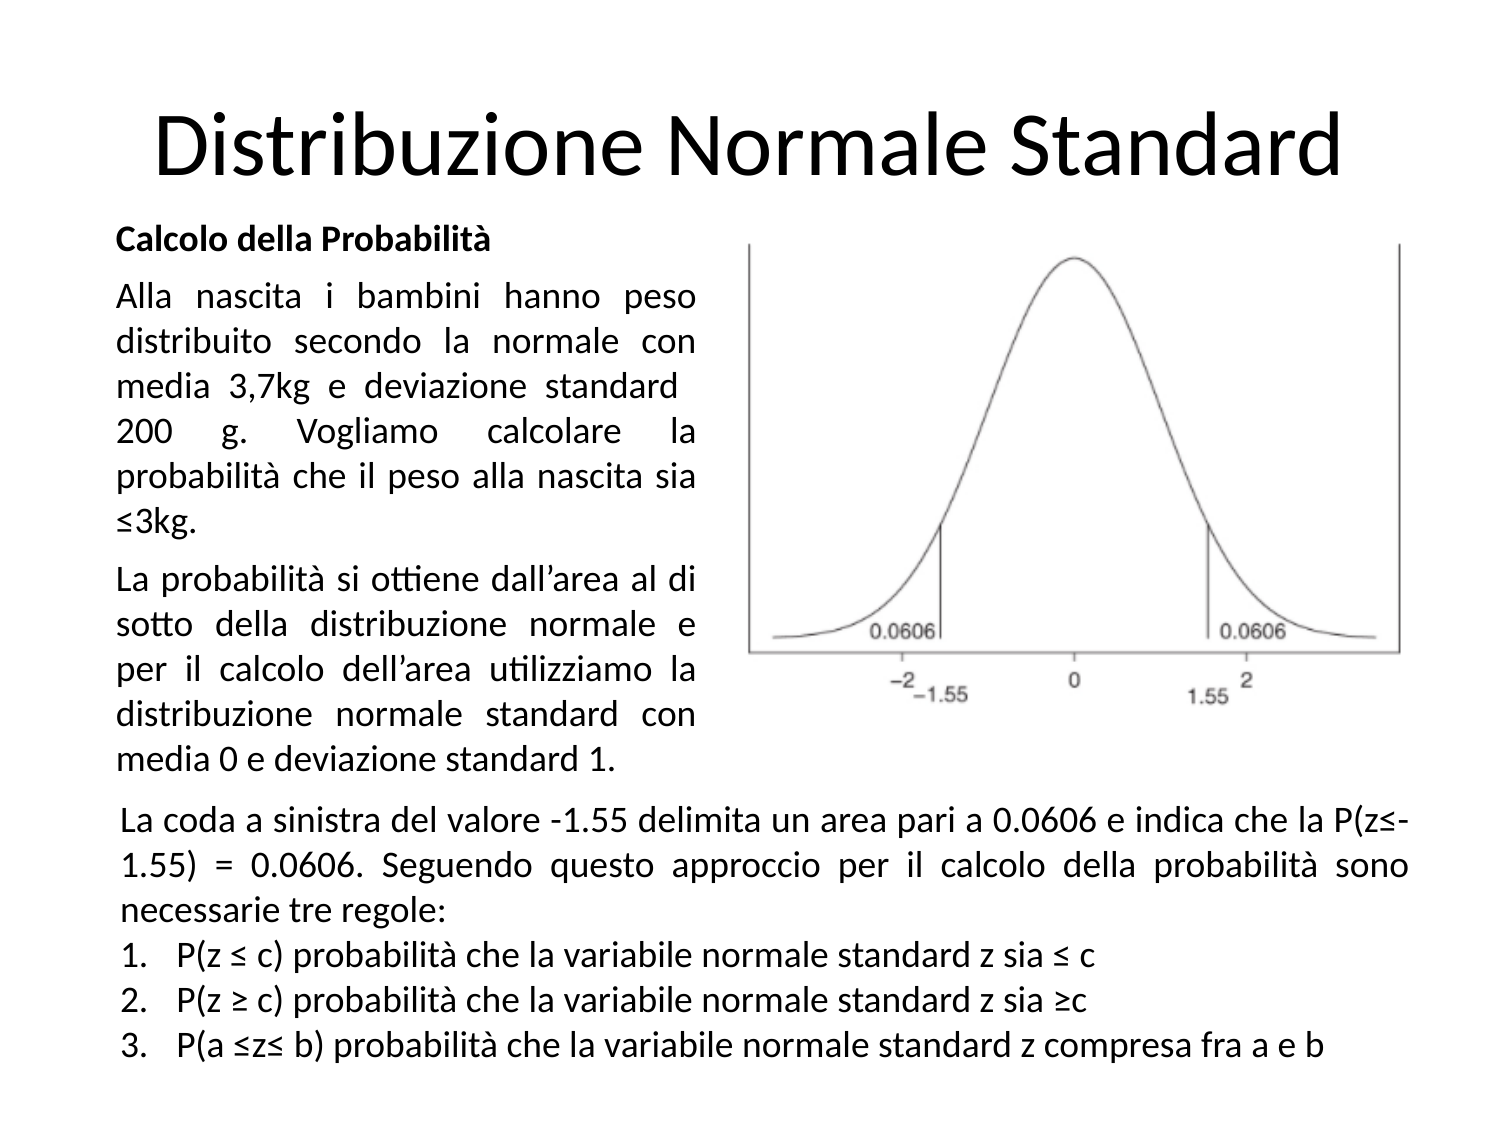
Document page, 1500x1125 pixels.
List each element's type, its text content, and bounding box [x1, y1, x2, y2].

text_box La coda a sinistra del valore -1.55 delimita un area pari a 0.0606 e indica che la P(z≤-1.55) = 0.0606. Seguendo questo approccio per il calcolo della probabilità sono necessarie tre regole: P(z ≤ c) probabilità che la variabile normale standard z sia ≤ c P(z ≥ c) probabilità che la variabile normale standard z sia ≥c P(a ≤z≤ b) probabilità che la variabile normale standard z compresa fra a e b [105, 787, 1425, 1073]
title Distribuzione Normale Standard [75, 45, 1425, 233]
text_box Calcolo della Probabilità Alla nascita i bambini hanno peso distribuito secondo la normale con media 3,7kg e deviazione standard 200 g. Vogliamo calcolare la probabilità che il peso alla nascita sia ≤3kg. La probabilità si ottiene dall’area al di sotto della distribuzione normale e per il calcolo dell’area utilizziamo la distribuzione normale standard con media 0 e deviazione standard 1. [101, 206, 712, 786]
picture [733, 232, 1414, 709]
